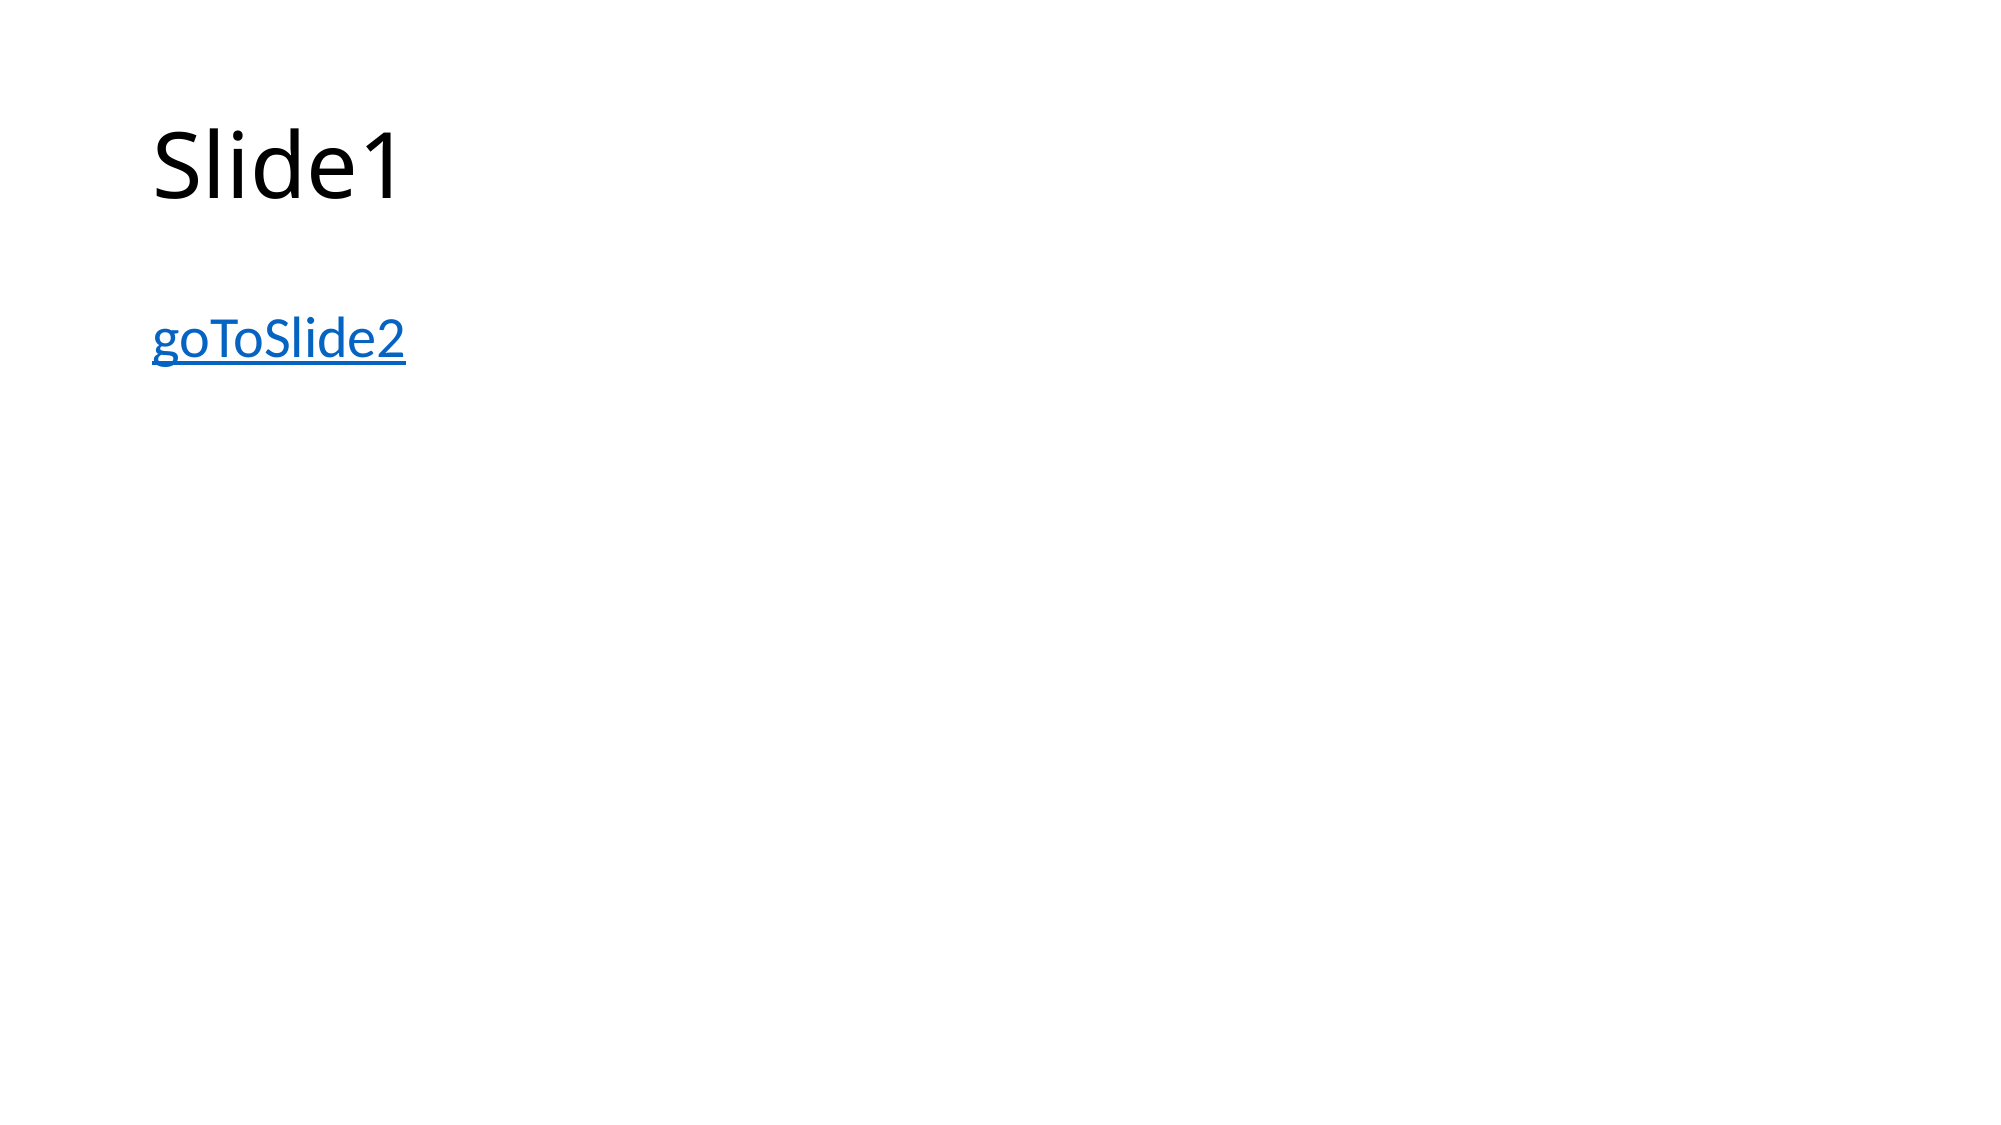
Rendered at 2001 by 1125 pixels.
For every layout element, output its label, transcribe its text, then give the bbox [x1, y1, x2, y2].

title Slide1 [137, 59, 1863, 278]
list goToSlide2 [137, 299, 1863, 1014]
